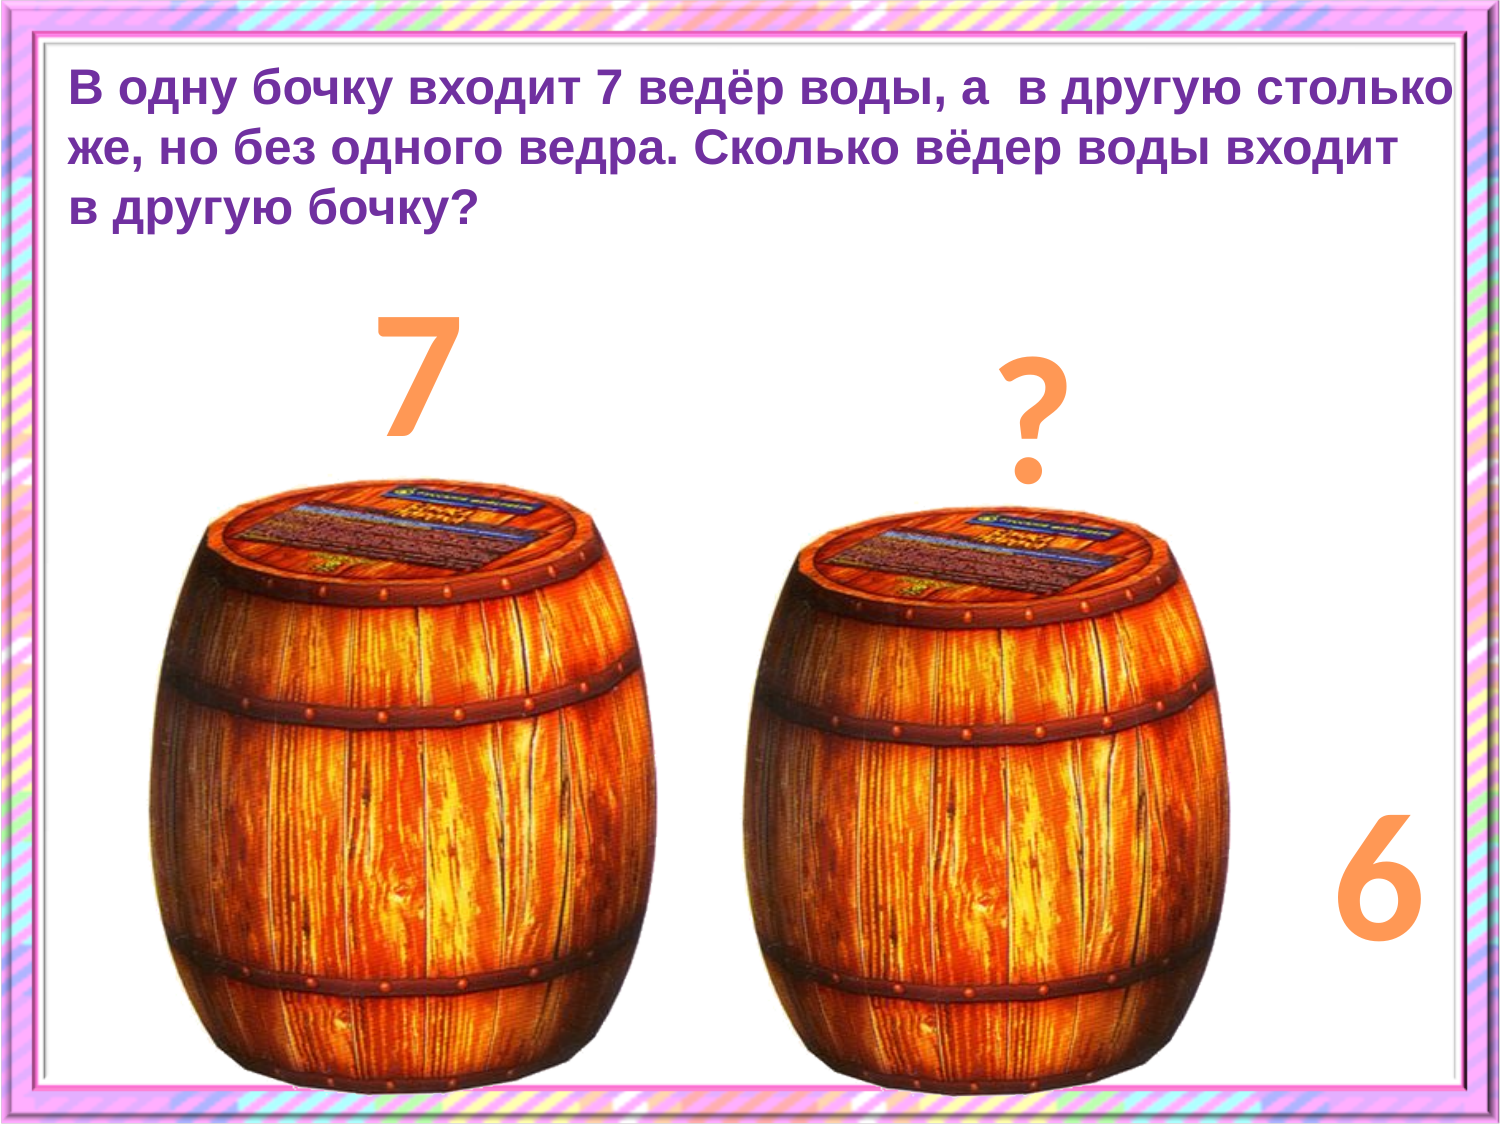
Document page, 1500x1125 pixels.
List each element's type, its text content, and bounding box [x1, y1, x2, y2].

text_box В одну бочку входит 7 ведёр воды, а в другую столько же, но без одного ведра. Сколько вёдер воды входит в другую бочку? [53, 46, 1471, 242]
text_box 6 [1317, 749, 1441, 985]
picture [0, 0, 1500, 1125]
text_box 7 [356, 246, 480, 463]
text_box ? [975, 292, 1090, 490]
